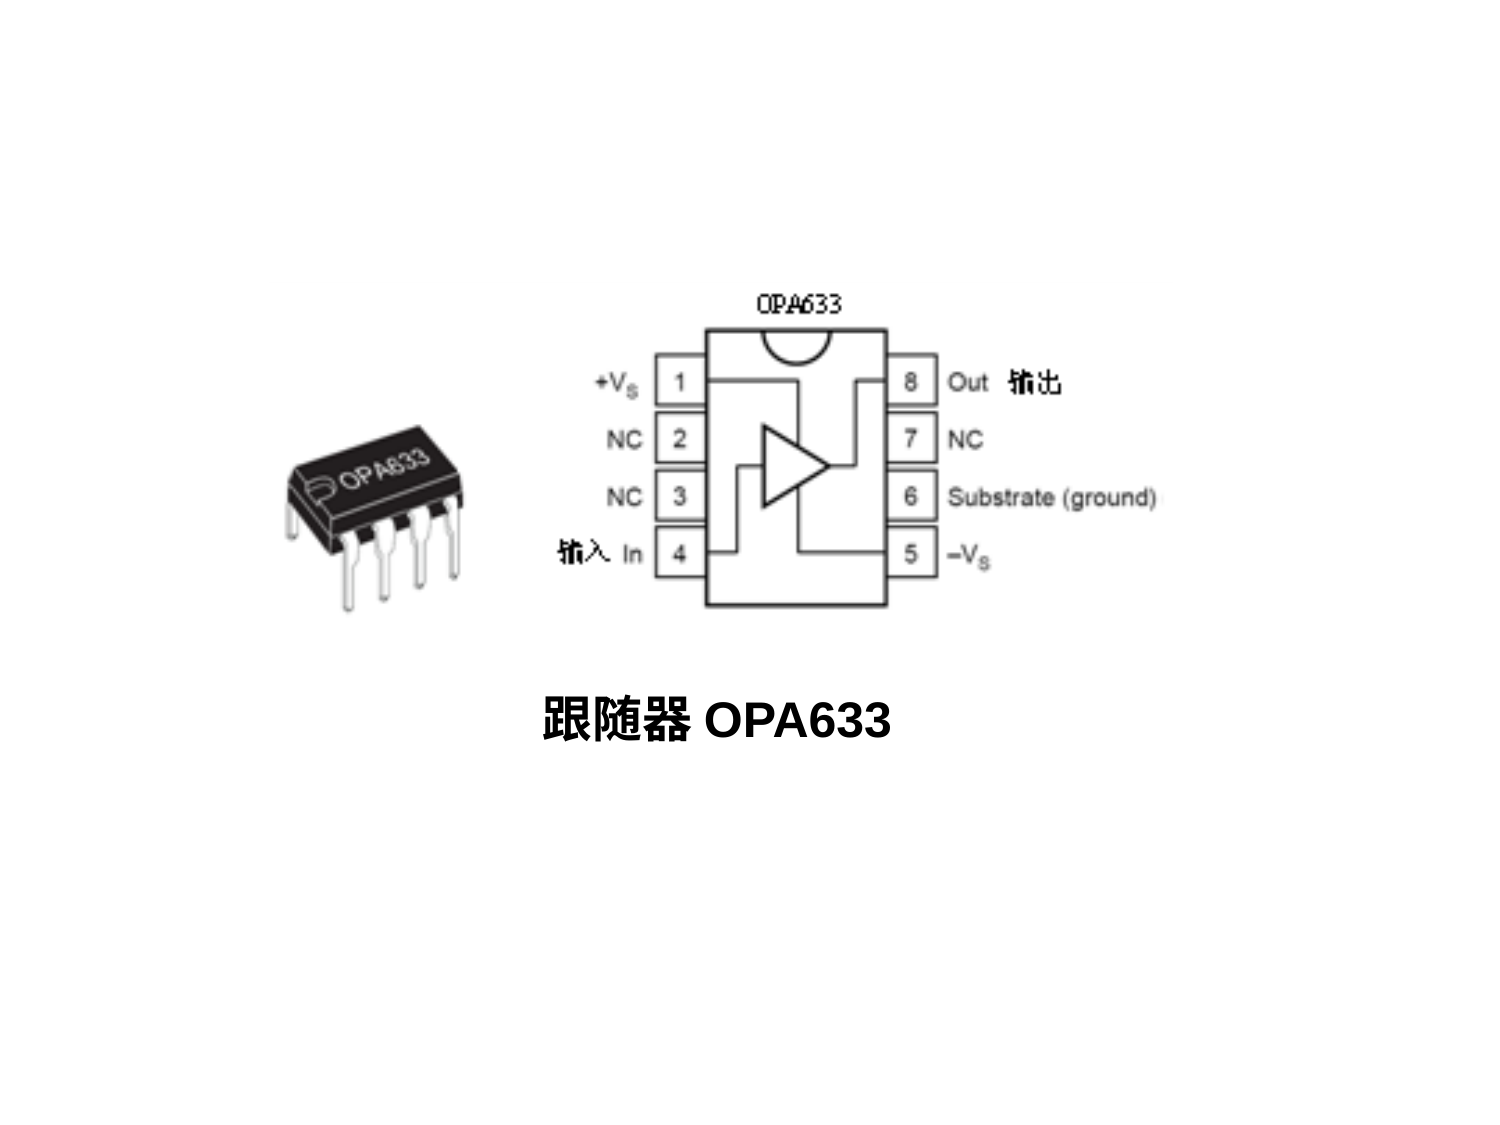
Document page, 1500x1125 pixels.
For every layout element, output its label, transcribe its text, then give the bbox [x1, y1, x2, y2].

text_box 跟随器OPA633 [527, 679, 1020, 755]
picture [269, 280, 1173, 645]
